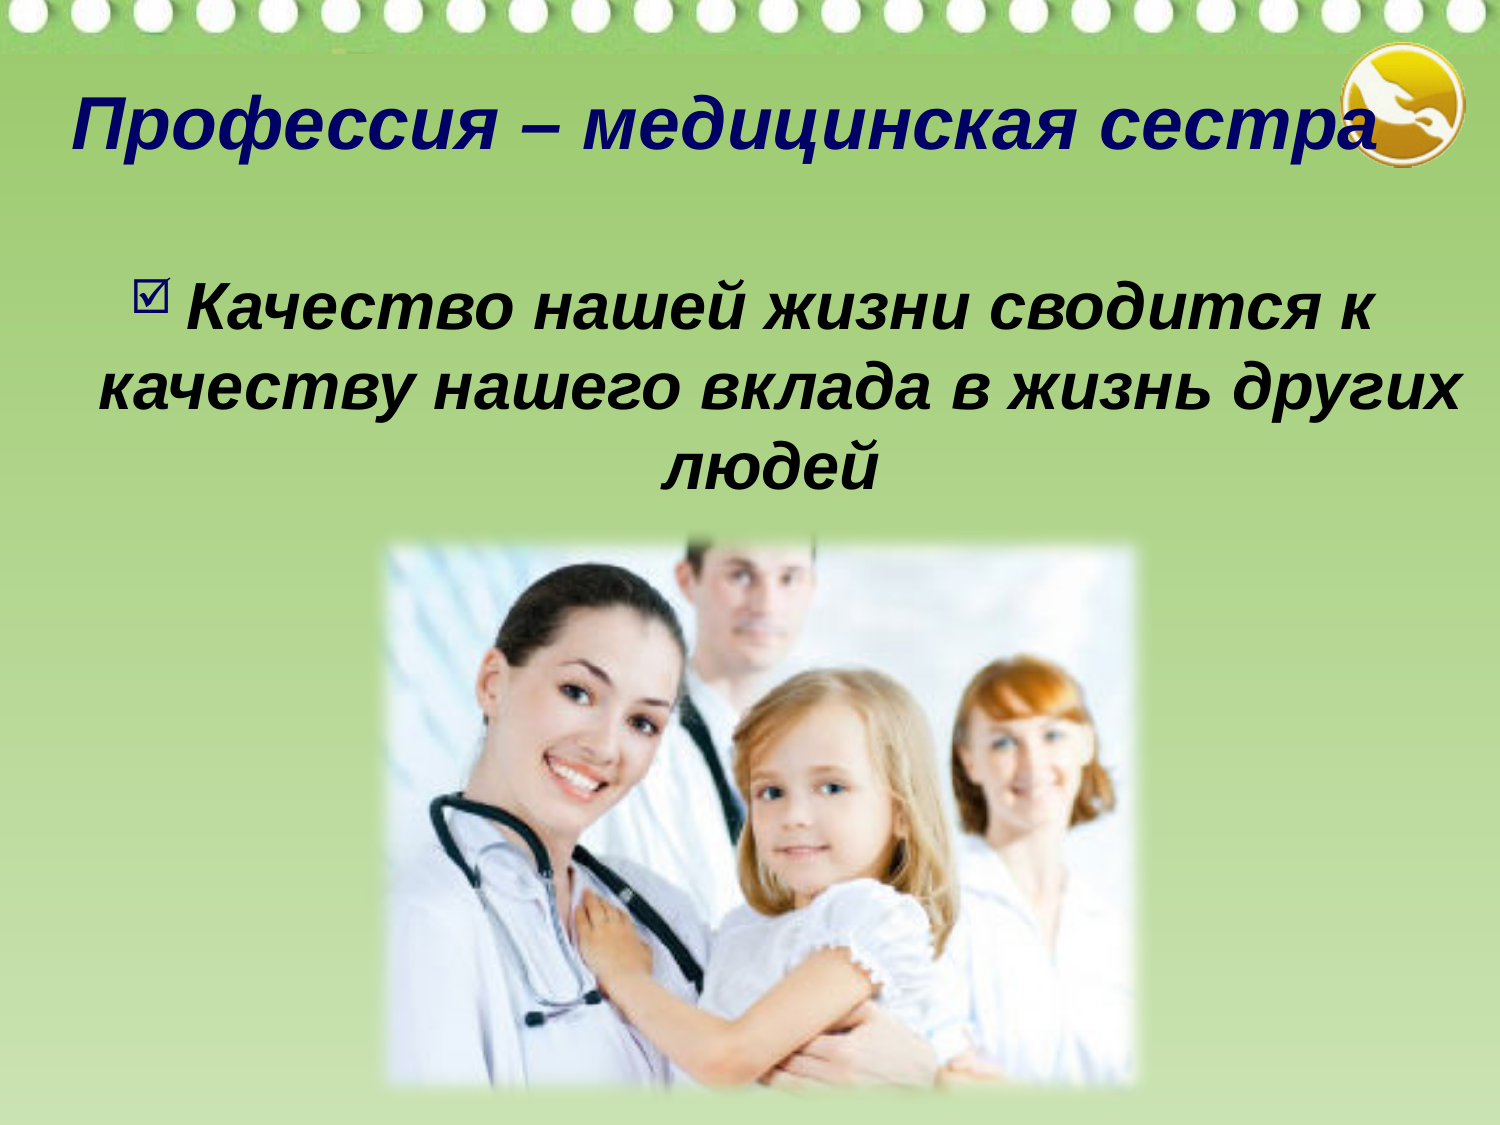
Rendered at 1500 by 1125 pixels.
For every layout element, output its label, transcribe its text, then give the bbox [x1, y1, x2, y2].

picture [0, 0, 1500, 168]
picture [367, 526, 1154, 1104]
title Профессия – медицинская сестра [41, 66, 1412, 173]
list Качество нашей жизни сводится к качеству нашего вклада в жизнь других людей [17, 255, 1489, 1000]
